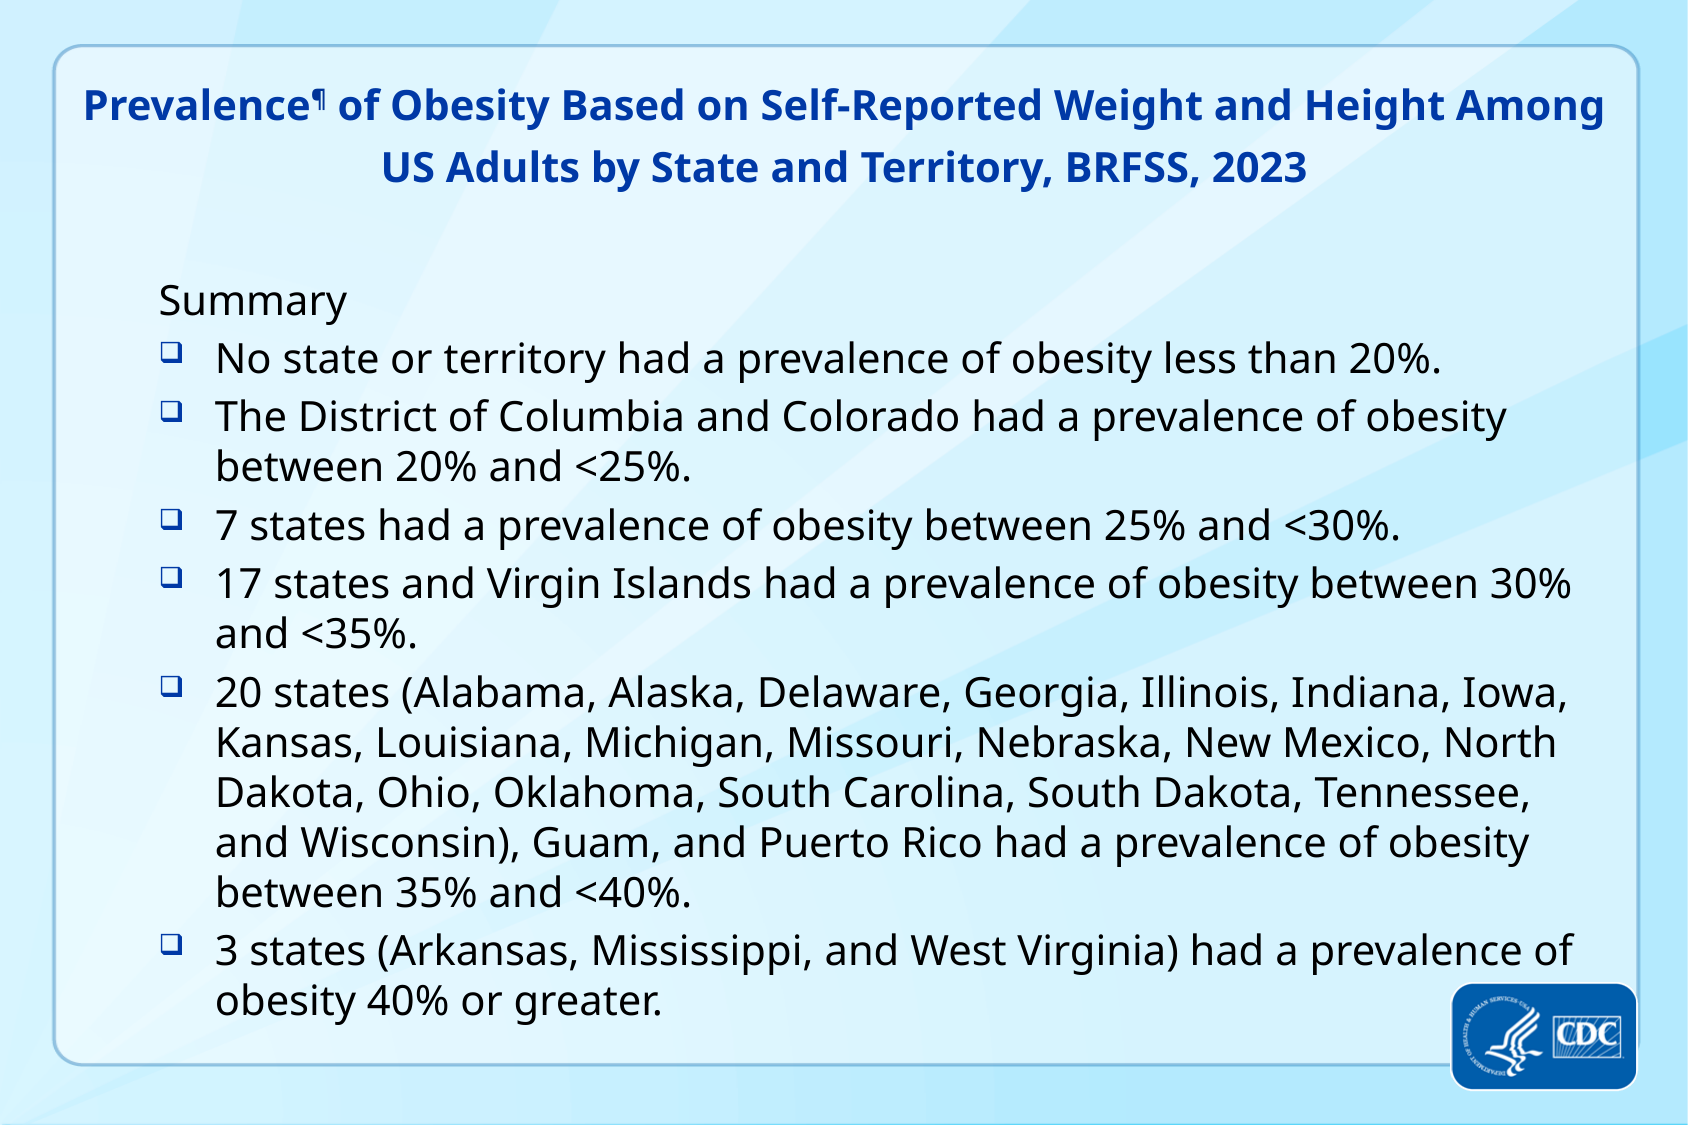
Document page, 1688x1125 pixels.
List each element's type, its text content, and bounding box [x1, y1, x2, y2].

text_box Summary No state or territory had a prevalence of obesity less than 20%. The District of Columbia and Colorado had a prevalence of obesity between 20% and <25%. 7 states had a prevalence of obesity between 25% and <30%. 17 states and Virgin Islands had a prevalence of obesity between 30% and <35%. 20 states (Alabama, Alaska, Delaware, Georgia, Illinois, Indiana, Iowa, Kansas, Louisiana, Michigan, Missouri, Nebraska, New Mexico, North Dakota, Ohio, Oklahoma, South Carolina, South Dakota, Tennessee, and Wisconsin), Guam, and Puerto Rico had a prevalence of obesity between 35% and <40%. 3 states (Arkansas, Mississippi, and West Virginia) had a prevalence of obesity 40% or greater. [143, 266, 1604, 940]
picture [0, 0, 1688, 1125]
title Prevalence¶ of Obesity Based on Self-Reported Weight and Height Among US Adults by State and Territory, BRFSS, 2023 [54, 68, 1635, 199]
